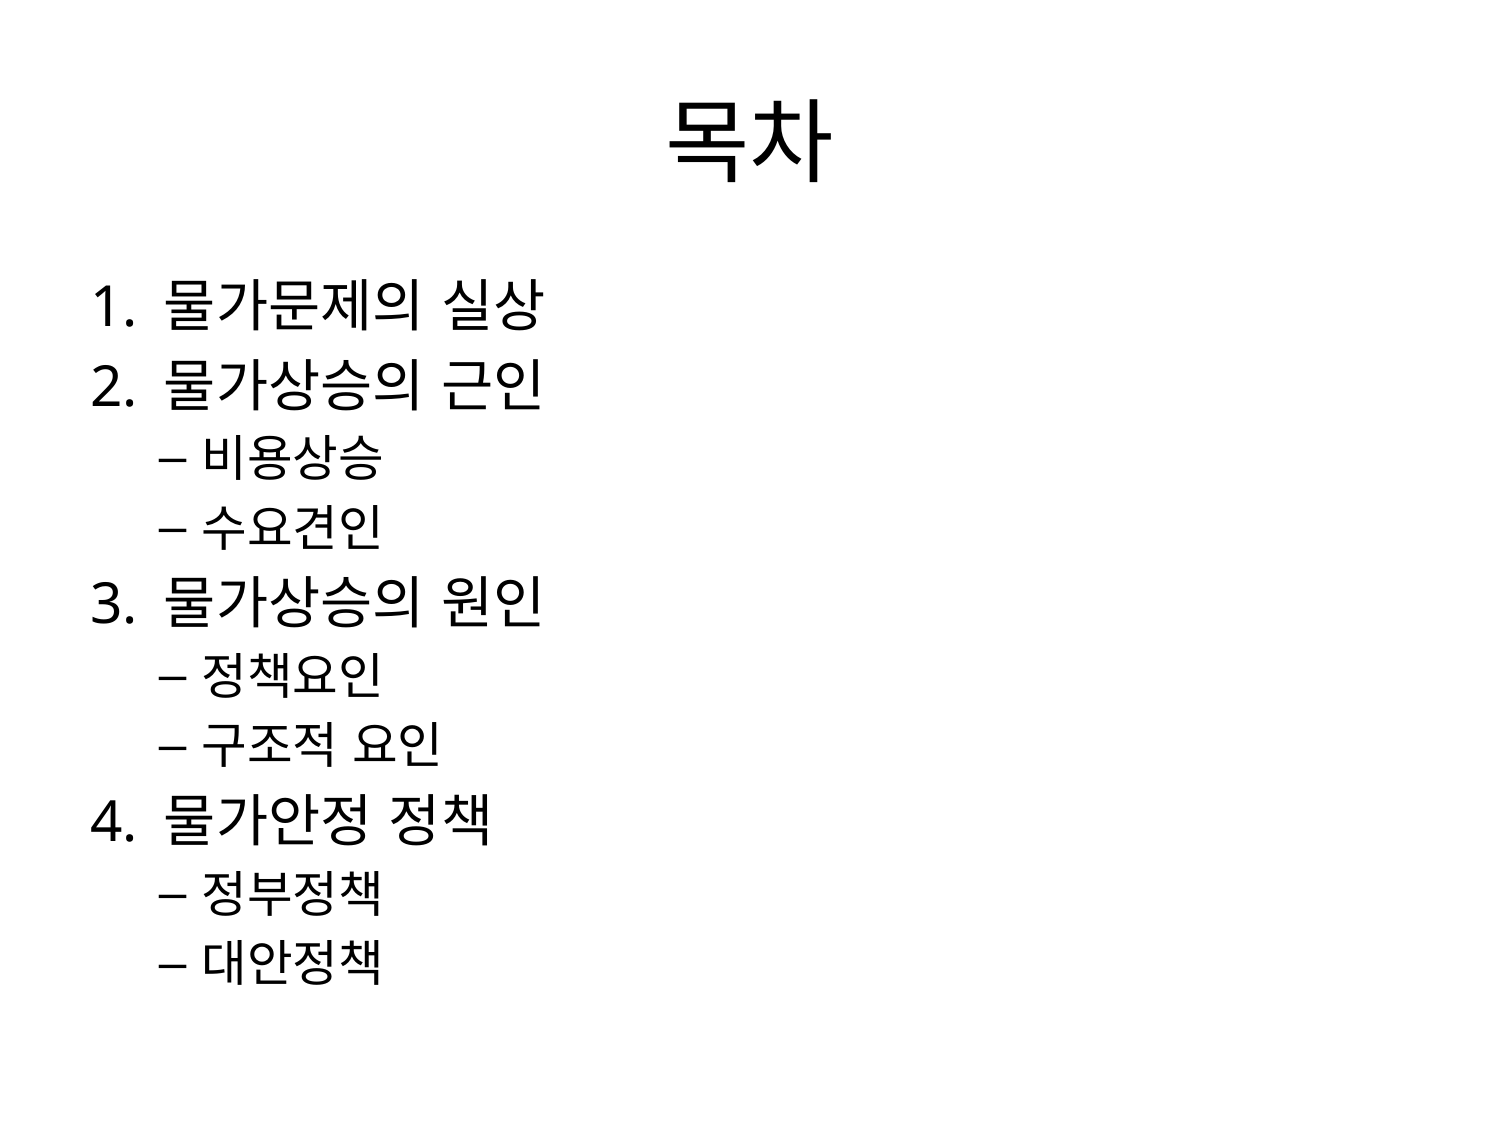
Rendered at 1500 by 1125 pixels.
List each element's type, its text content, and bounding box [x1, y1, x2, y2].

title 목차 [75, 45, 1425, 233]
list 1. 물가문제의 실상 2. 물가상승의 근인 비용상승 수요견인 3. 물가상승의 원인 정책요인 구조적 요인 4. 물가안정 정책 정부정책 대안정책 [75, 262, 1425, 1005]
